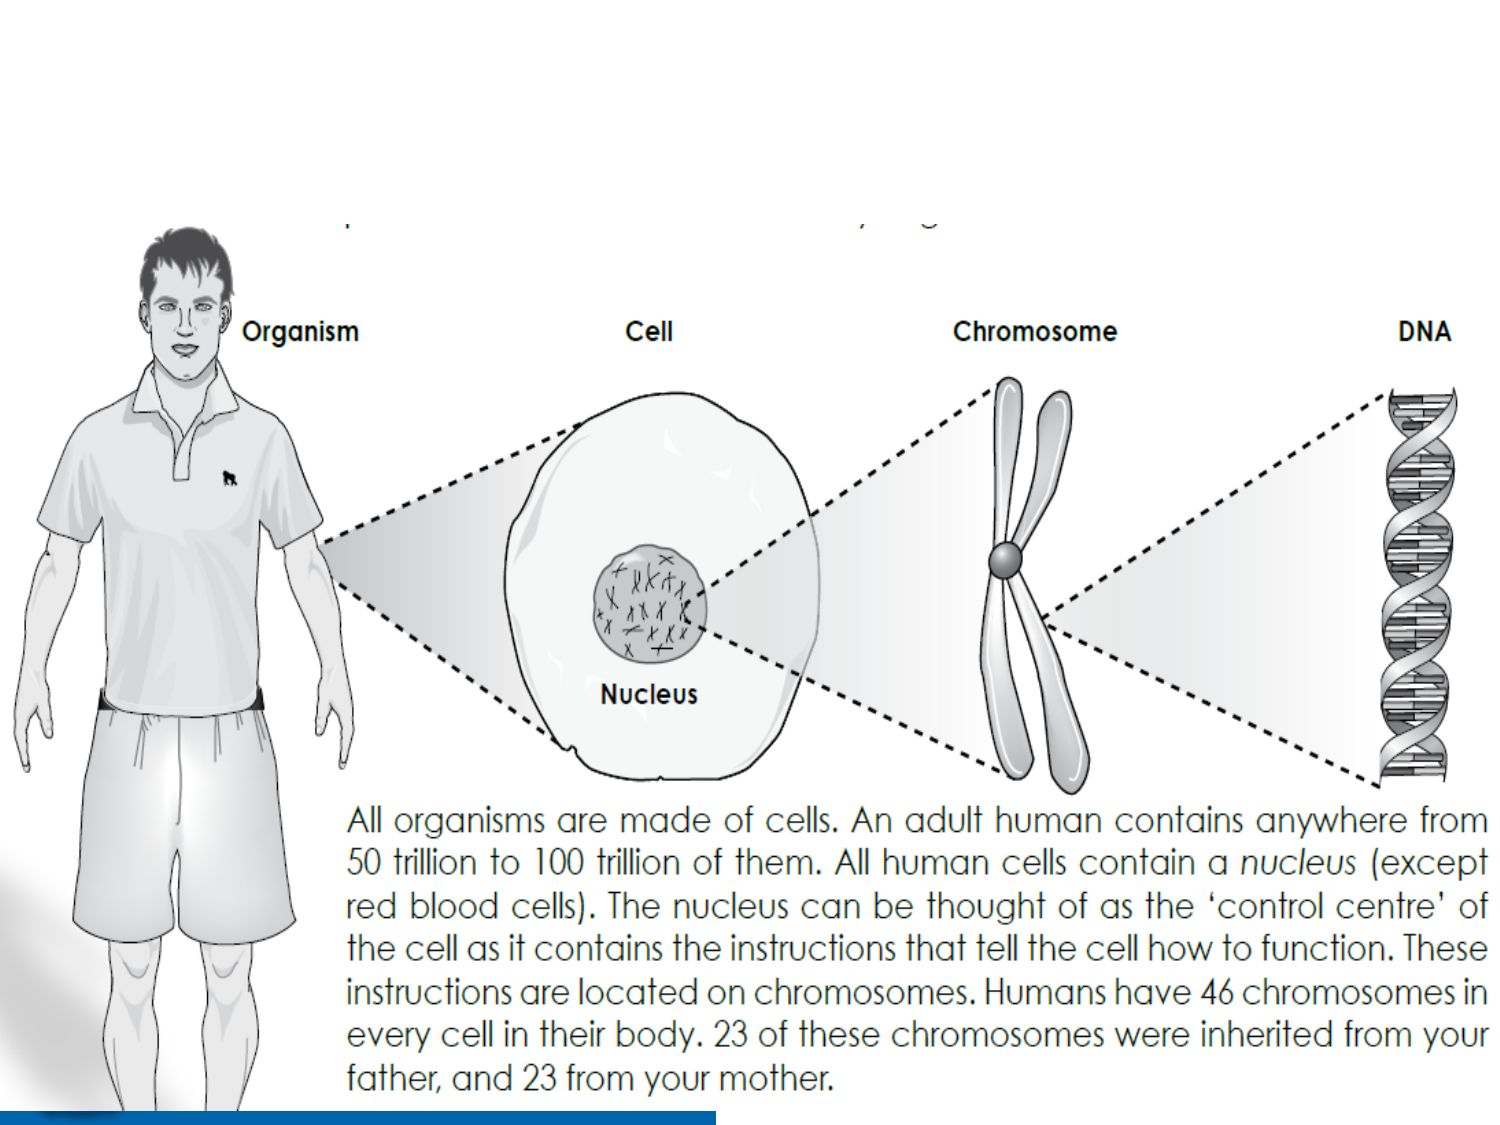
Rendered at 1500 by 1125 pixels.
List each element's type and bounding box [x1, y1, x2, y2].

picture [0, 224, 1500, 1125]
